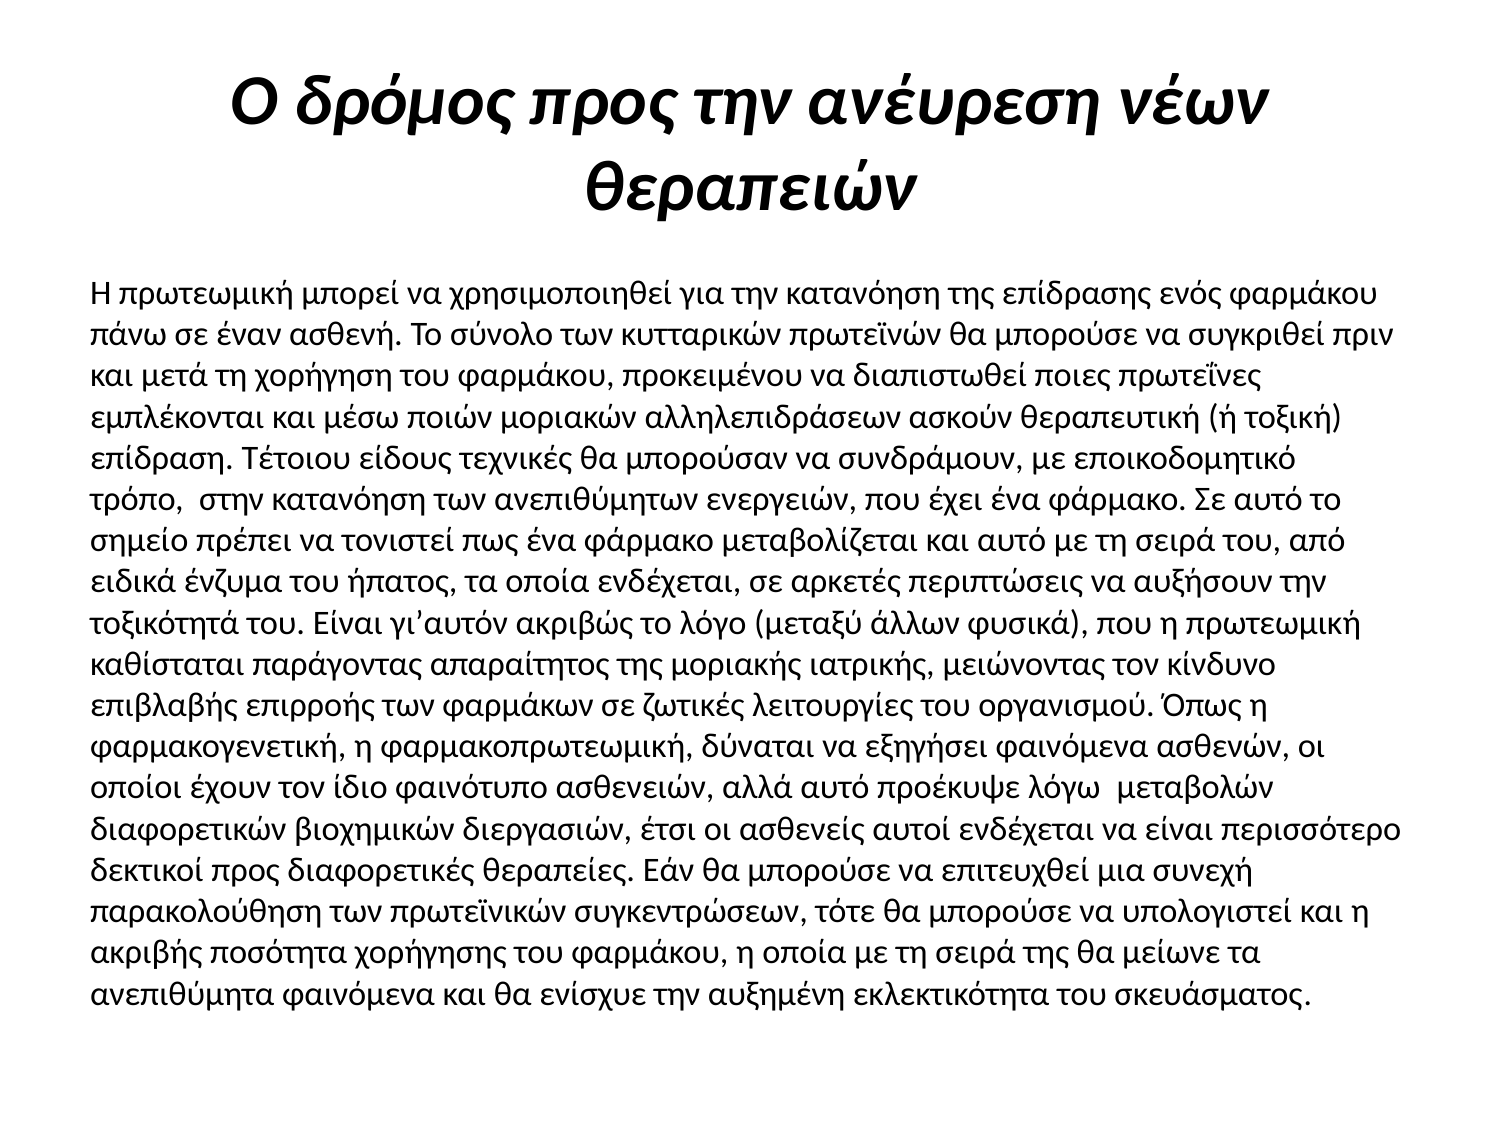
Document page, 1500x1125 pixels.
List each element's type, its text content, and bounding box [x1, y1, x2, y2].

title Ο δρόμος προς την ανέυρεση νέων θεραπειών [75, 45, 1425, 233]
list Η πρωτεωμική μπορεί να χρησιμοποιηθεί για την κατανόηση της επίδρασης ενός φαρμάκου πάνω σε έναν ασθενή. Το σύνολο των κυτταρικών πρωτεϊνών θα μπορούσε να συγκριθεί πριν και μετά τη χορήγηση του φαρμάκου, προκειμένου να διαπιστωθεί ποιες πρωτεΐνες εμπλέκονται και μέσω ποιών μοριακών αλληλεπιδράσεων ασκούν θεραπευτική (ή τοξική) επίδραση. Τέτοιου είδους τεχνικές θα μπορούσαν να συνδράμουν, με εποικοδομητικό τρόπο, στην κατανόηση των ανεπιθύμητων ενεργειών, που έχει ένα φάρμακο. Σε αυτό το σημείο πρέπει να τονιστεί πως ένα φάρμακο μεταβολίζεται και αυτό με τη σειρά του, από ειδικά ένζυμα του ήπατος, τα οποία ενδέχεται, σε αρκετές περιπτώσεις να αυξήσουν την τοξικότητά του. Είναι γι’αυτόν ακριβώς το λόγο (μεταξύ άλλων φυσικά), που η πρωτεωμική καθίσταται παράγοντας απαραίτητος της μοριακής ιατρικής, μειώνοντας τον κίνδυνο επιβλαβής επιρροής των φαρμάκων σε ζωτικές λειτουργίες του οργανισμού. Όπως η φαρμακογενετική, η φαρμακοπρωτεωμική, δύναται να εξηγήσει φαινόμενα ασθενών, οι οποίοι έχουν τον ίδιο φαινότυπο ασθενειών, αλλά αυτό προέκυψε λόγω μεταβολών διαφορετικών βιοχημικών διεργασιών, έτσι οι ασθενείς αυτοί ενδέχεται να είναι περισσότερο δεκτικοί προς διαφορετικές θεραπείες. Εάν θα μπορούσε να επιτευχθεί μια συνεχή παρακολούθηση των πρωτεϊνικών συγκεντρώσεων, τότε θα μπορούσε να υπολογιστεί και η ακριβής ποσότητα χορήγησης του φαρμάκου, η οποία με τη σειρά της θα μείωνε τα ανεπιθύμητα φαινόμενα και θα ενίσχυε την αυξημένη εκλεκτικότητα του σκευάσματος. [75, 262, 1425, 1059]
